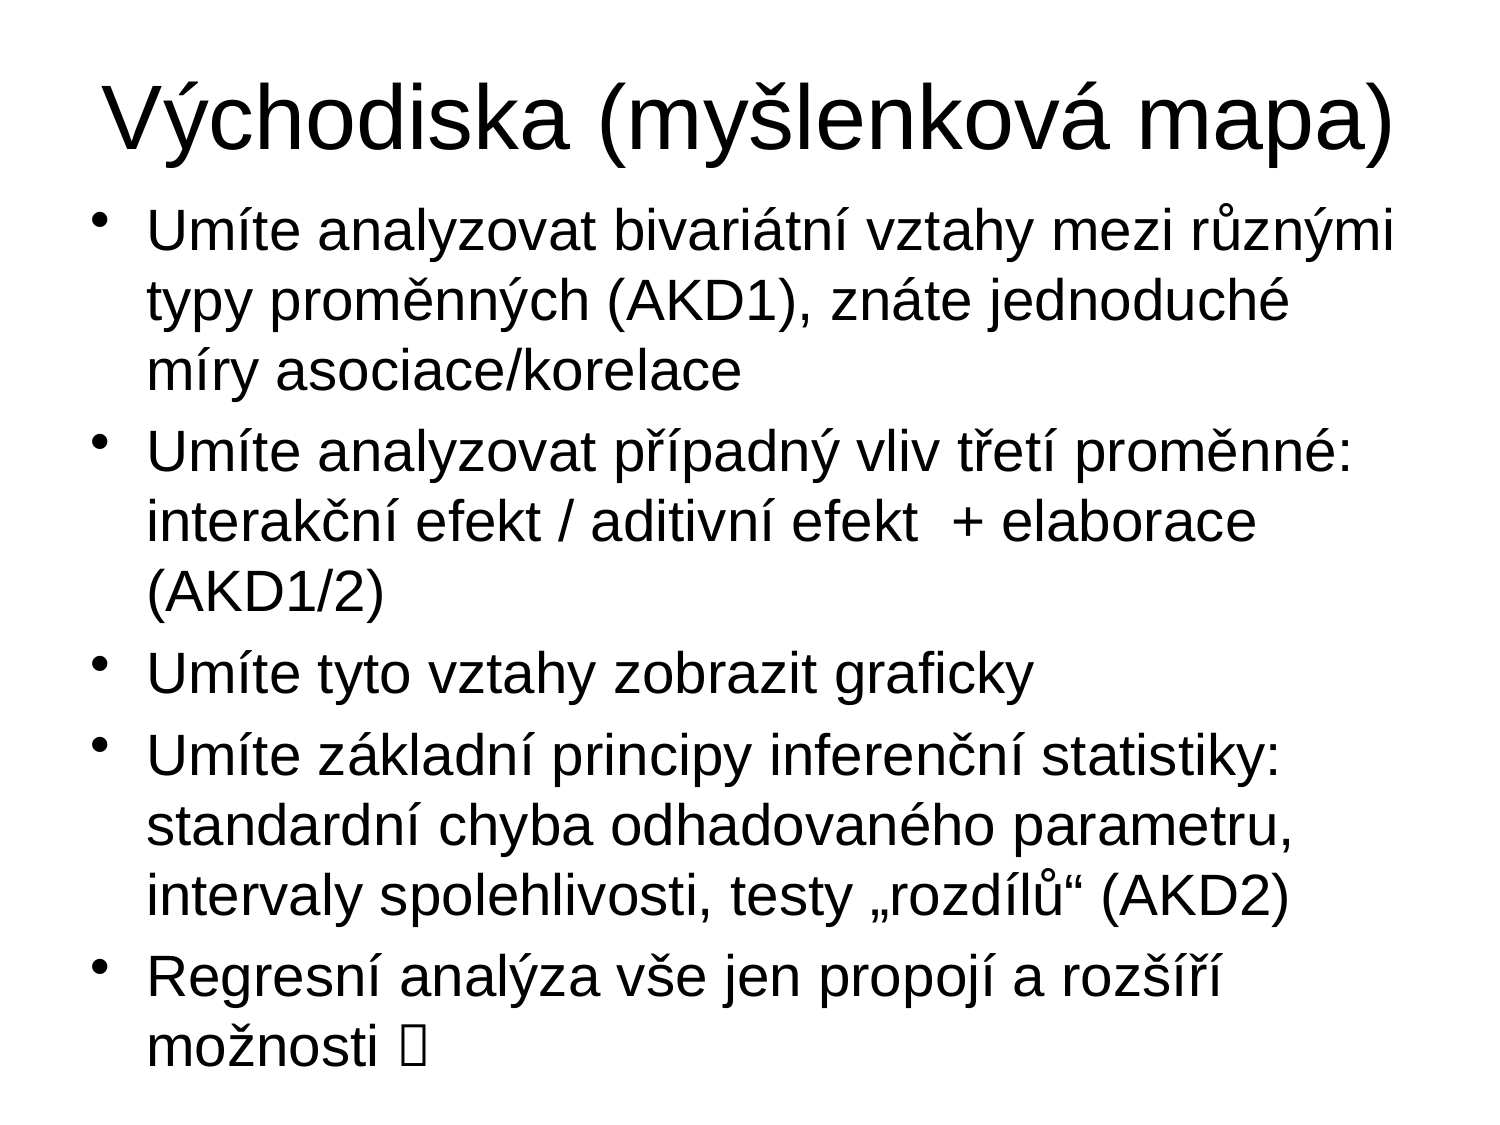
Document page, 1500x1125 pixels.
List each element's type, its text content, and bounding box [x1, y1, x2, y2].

list Umíte analyzovat bivariátní vztahy mezi různými typy proměnných (AKD1), znáte jednoduché míry asociace/korelace Umíte analyzovat případný vliv třetí proměnné: interakční efekt / aditivní efekt + elaborace (AKD1/2) Umíte tyto vztahy zobrazit graficky Umíte základní principy inferenční statistiky: standardní chyba odhadovaného parametru, intervaly spolehlivosti, testy „rozdílů“ (AKD2) Regresní analýza vše jen propojí a rozšíří možnosti  [75, 184, 1425, 1005]
title Východiska (myšlenková mapa) [75, 19, 1425, 184]
